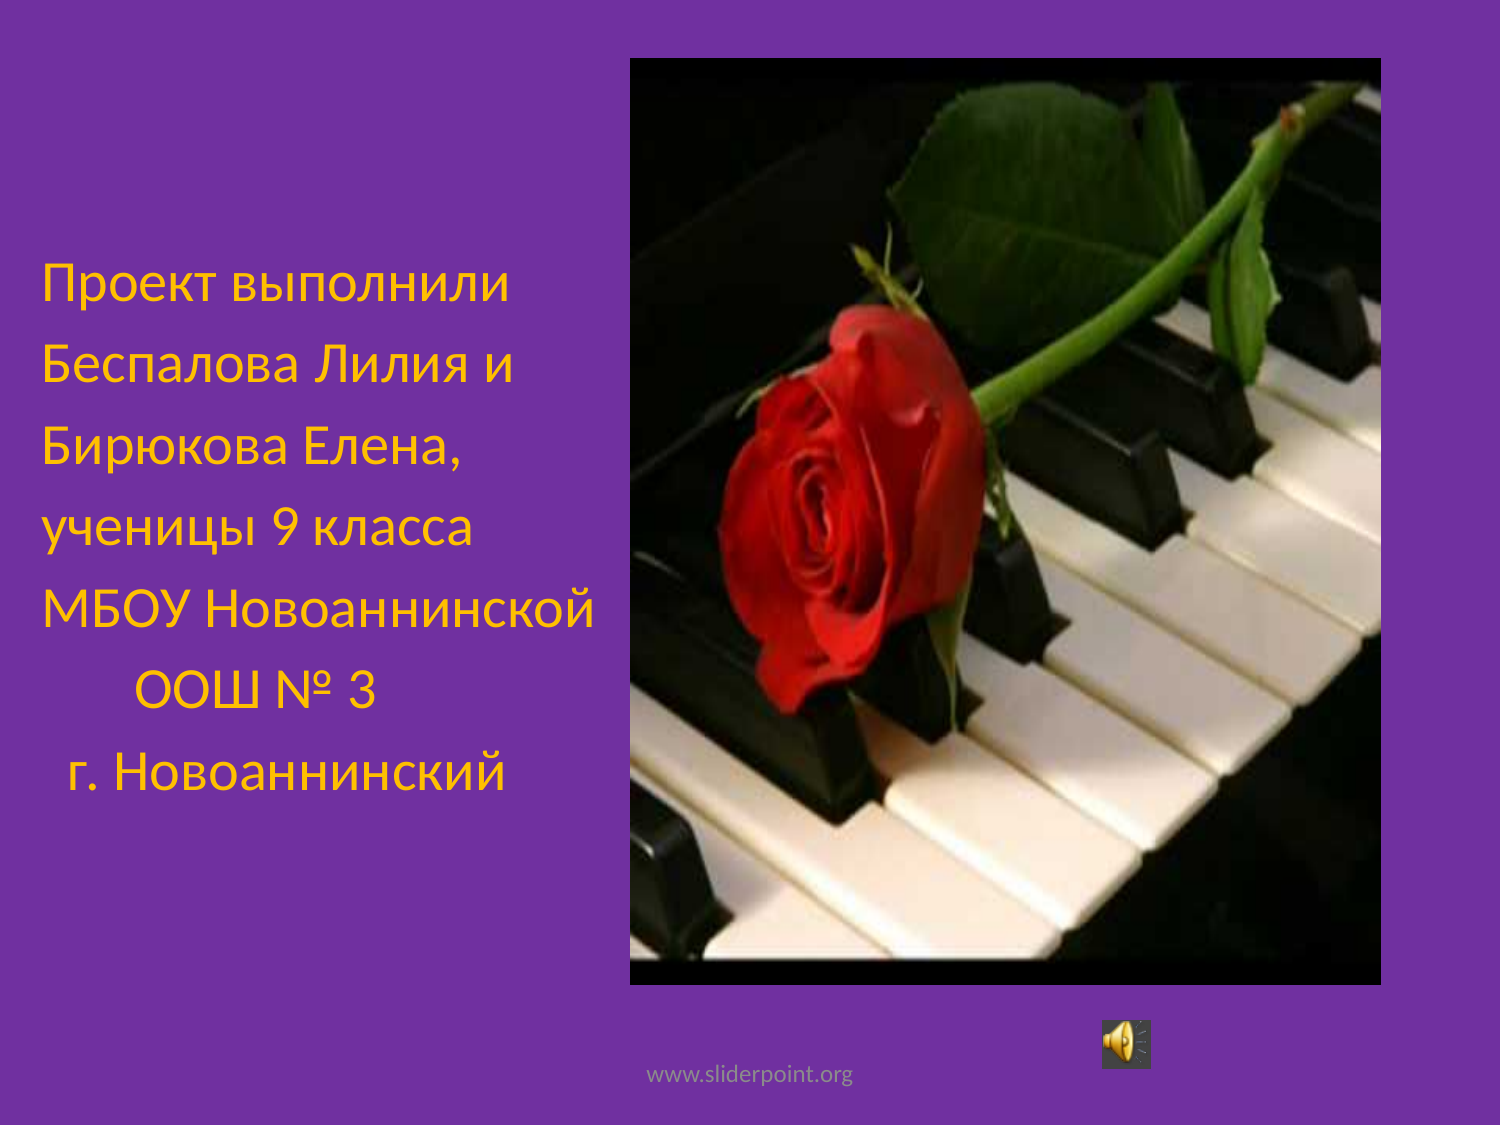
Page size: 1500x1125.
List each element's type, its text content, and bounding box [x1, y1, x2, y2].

footer www.sliderpoint.org [512, 1042, 988, 1103]
picture [1101, 1019, 1152, 1070]
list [630, 58, 1381, 985]
list Проект выполнили Беспалова Лилия и Бирюкова Елена, ученицы 9 класса МБОУ Новоаннинской ООШ № 3 г. Новоаннинский [0, 235, 633, 1005]
